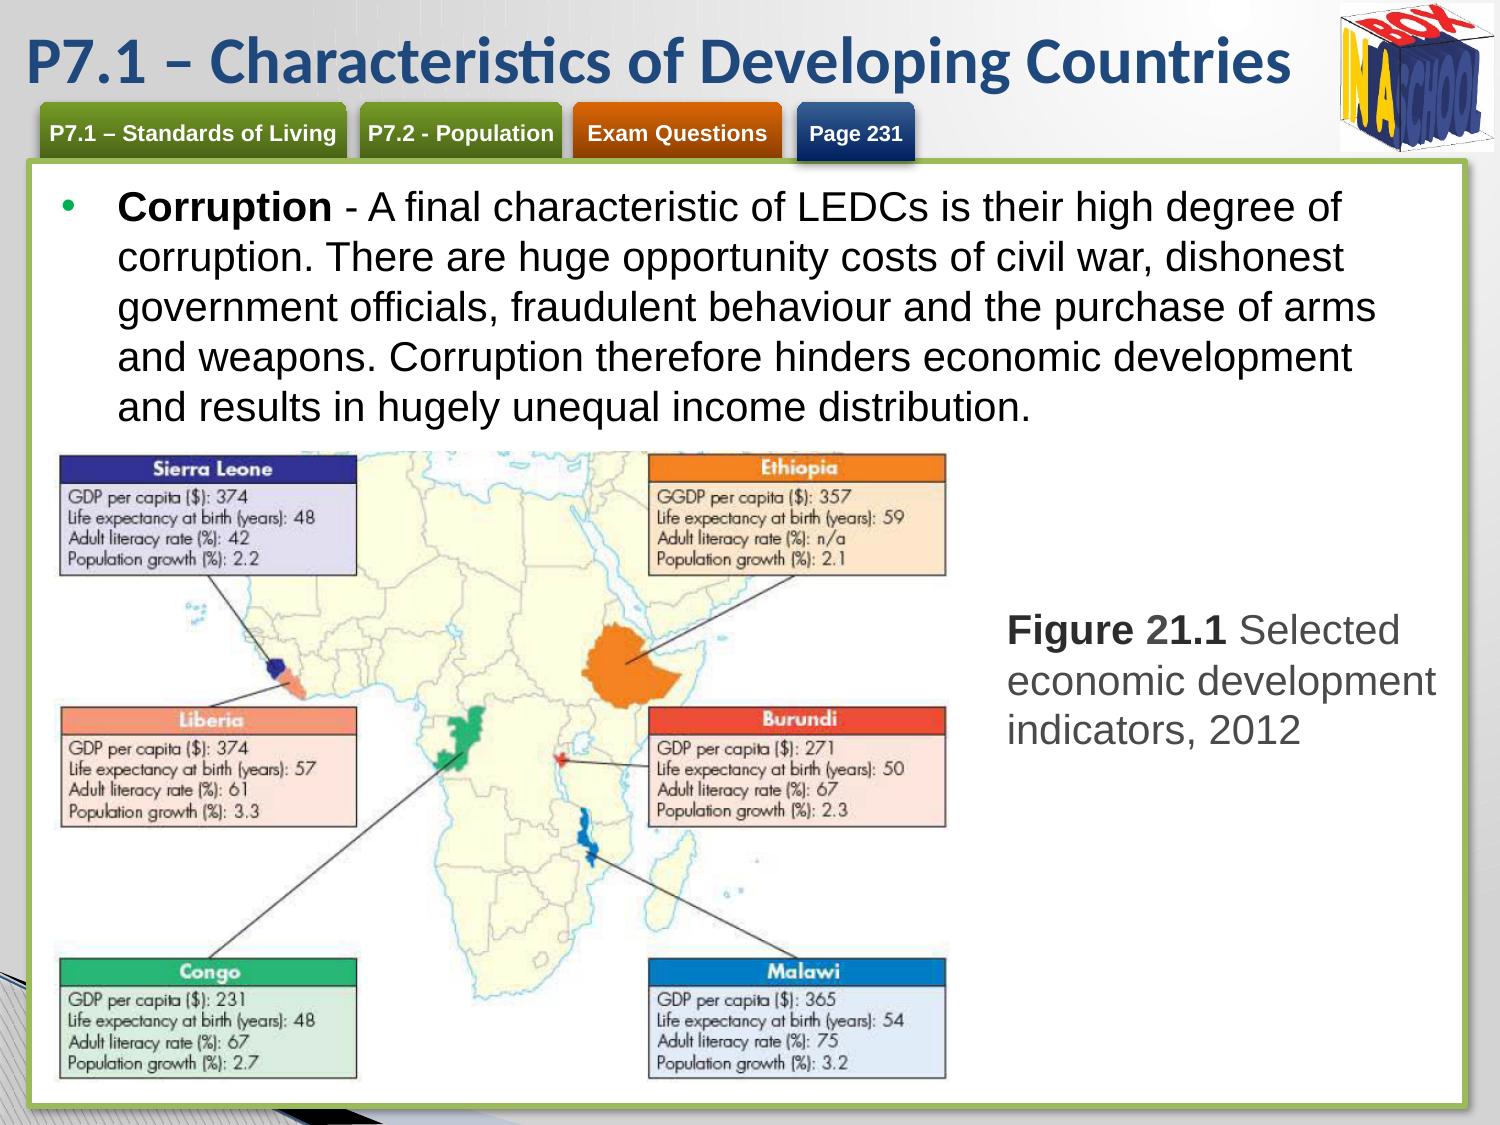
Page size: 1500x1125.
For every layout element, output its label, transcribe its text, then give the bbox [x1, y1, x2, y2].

picture [281, 1114, 303, 1125]
text_box Figure 21.1 Selected economic development indicators, 2012 [992, 595, 1464, 761]
picture [1340, 3, 1495, 152]
text_box Page 231 [797, 101, 916, 162]
text_box Corruption - A final characteristic of LEDCs is their high degree of corruption. There are huge opportunity costs of civil war, dishonest government officials, fraudulent behaviour and the purchase of arms and weapons. Corruption therefore hinders economic development and results in hugely unequal income distribution. [43, 172, 1447, 438]
picture [52, 451, 950, 1083]
title P7.1 – Characteristics of Developing Countries [11, 11, 1465, 102]
